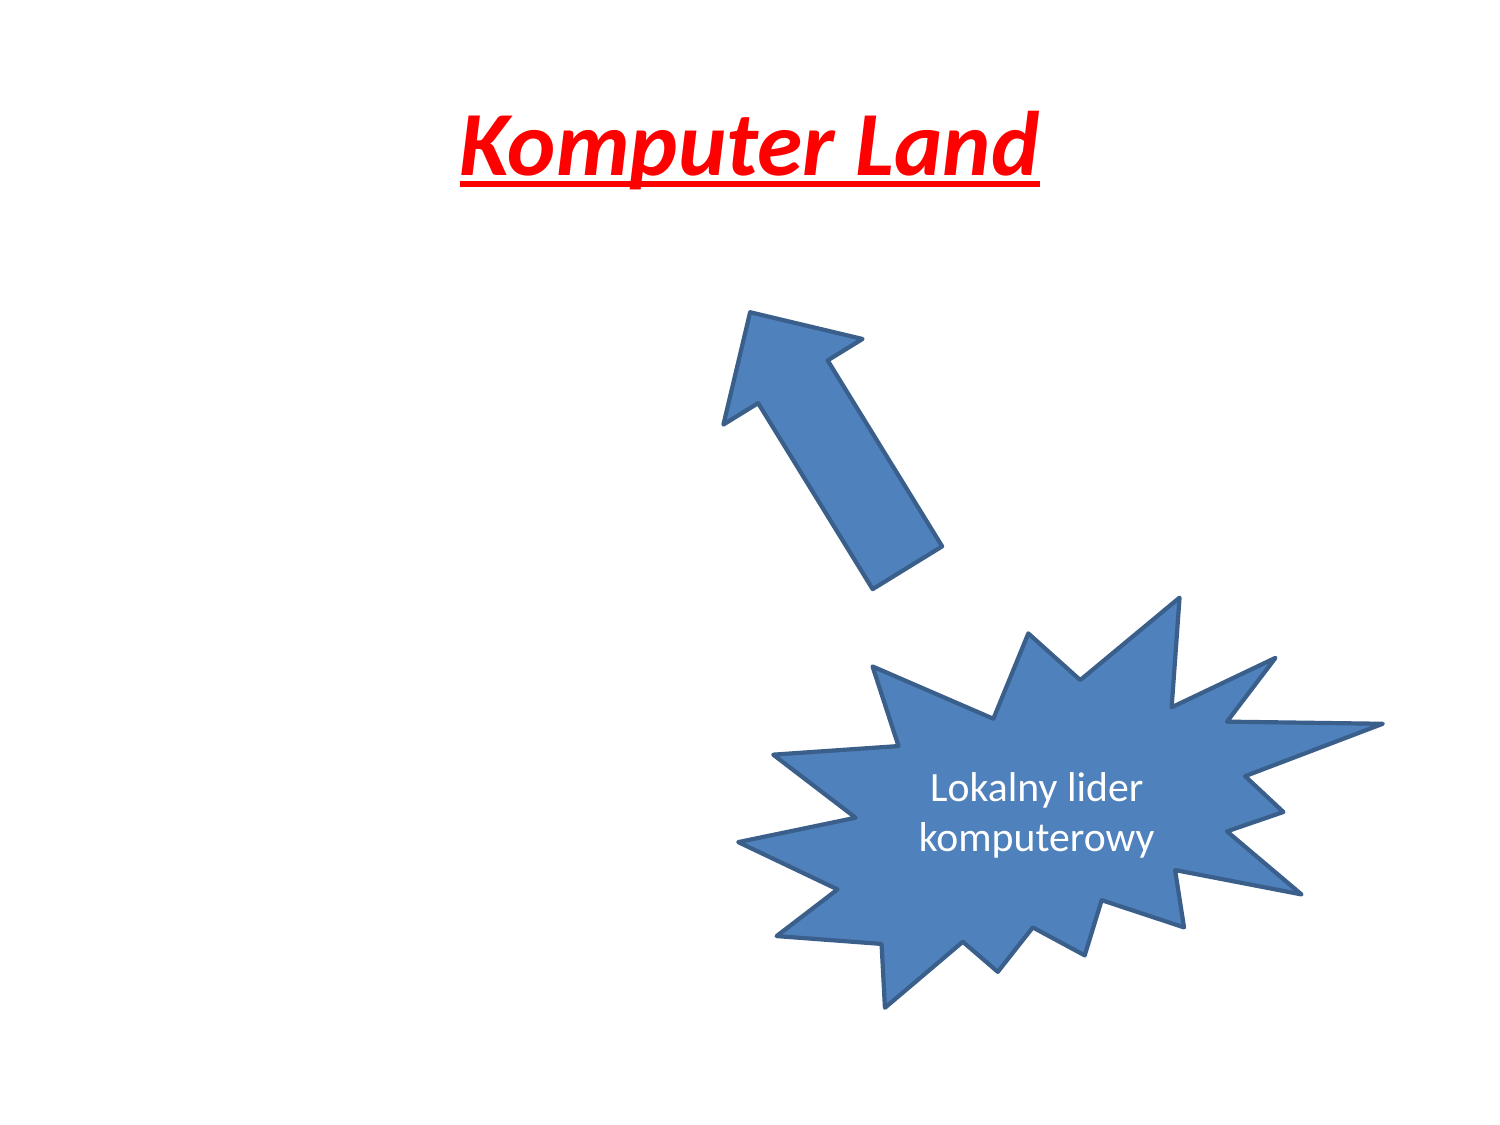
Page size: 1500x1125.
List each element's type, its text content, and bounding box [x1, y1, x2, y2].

text_box Lokalny lider komputerowy [736, 595, 1385, 1010]
text_box [721, 310, 945, 592]
title Komputer Land [75, 45, 1425, 233]
